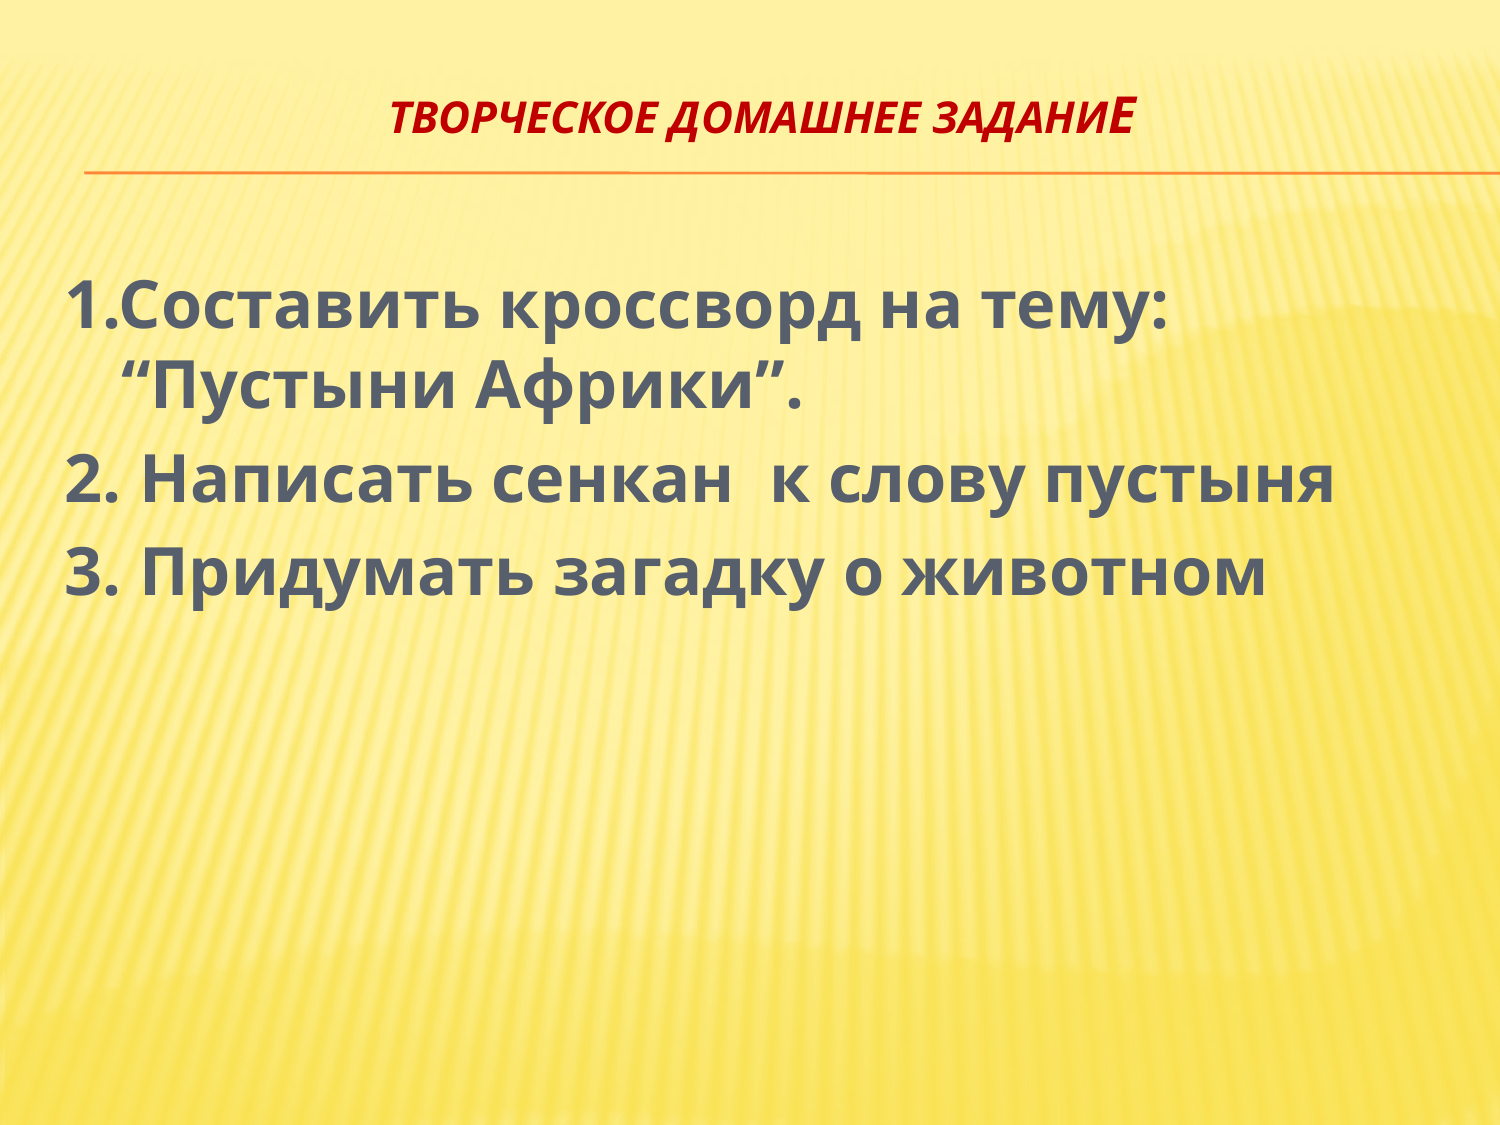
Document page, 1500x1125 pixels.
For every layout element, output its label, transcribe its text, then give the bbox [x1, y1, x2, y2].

list 1.Составить кроссворд на тему: “Пустыни Африки”. 2. Написать сенкан к слову пустыня 3. Придумать загадку о животном [50, 254, 1475, 998]
title Творческое домашнее задание [50, 75, 1475, 213]
